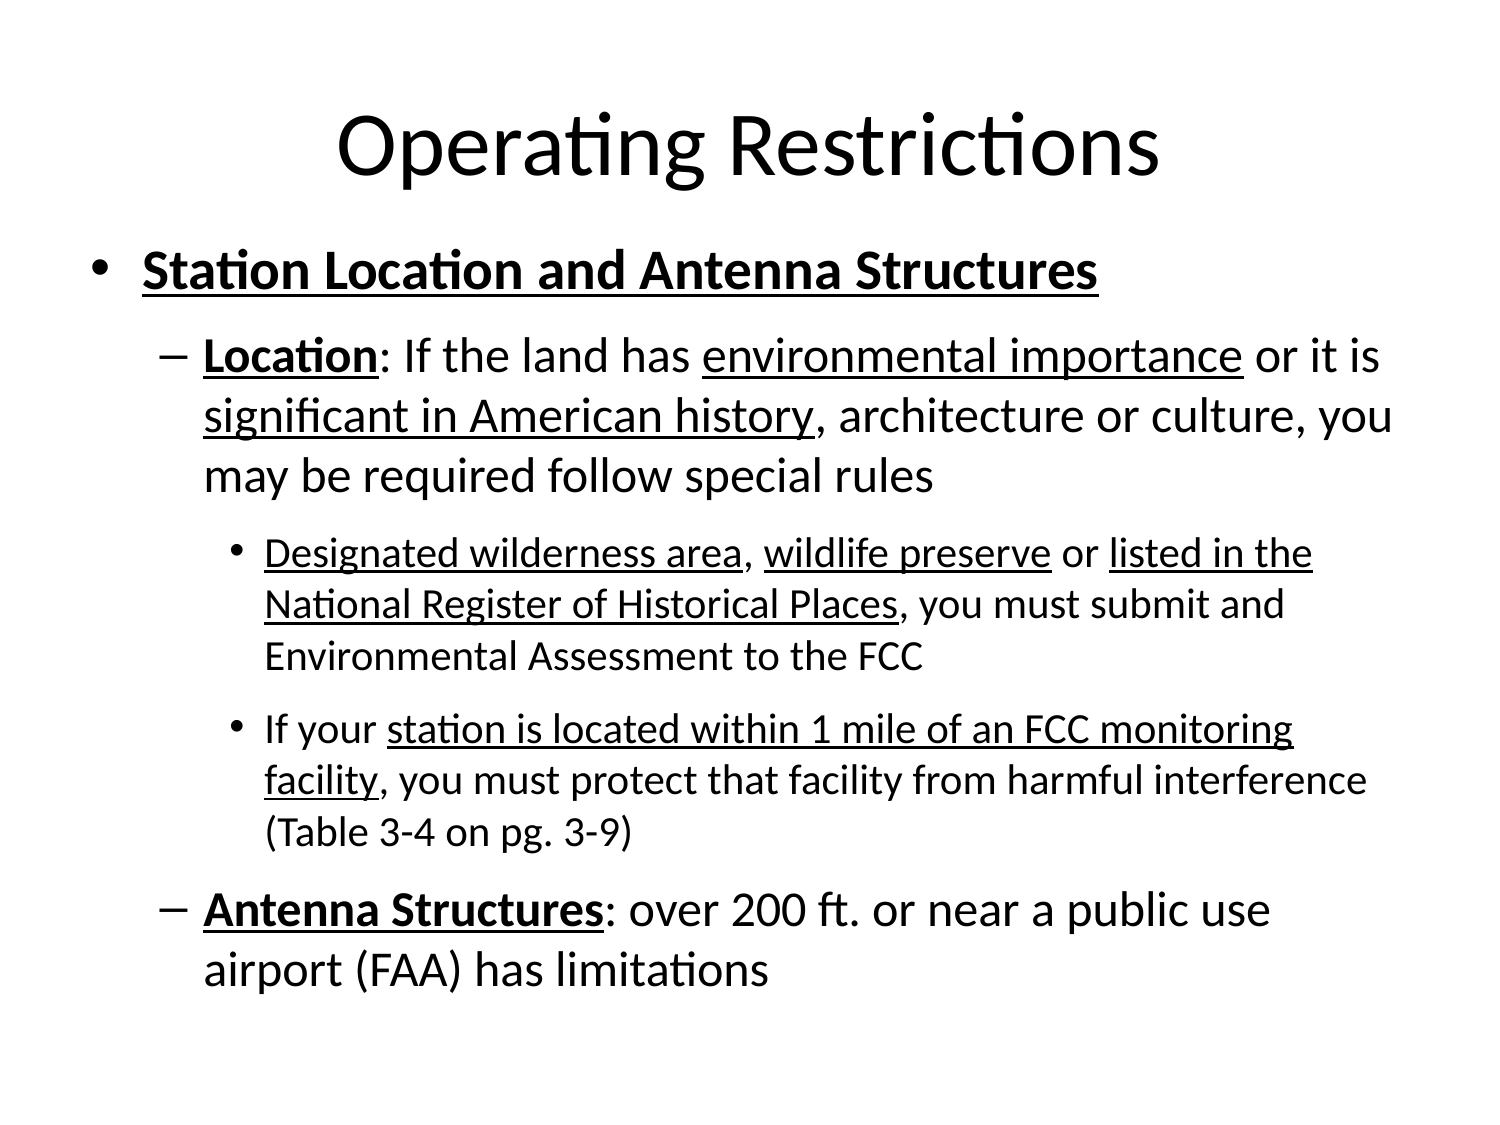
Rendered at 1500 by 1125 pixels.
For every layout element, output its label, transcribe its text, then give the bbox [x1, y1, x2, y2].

list Station Location and Antenna Structures Location: If the land has environmental importance or it is significant in American history, architecture or culture, you may be required follow special rules Designated wilderness area, wildlife preserve or listed in the National Register of Historical Places, you must submit and Environmental Assessment to the FCC If your station is located within 1 mile of an FCC monitoring facility, you must protect that facility from harmful interference (Table 3-4 on pg. 3-9) Antenna Structures: over 200 ft. or near a public use airport (FAA) has limitations [75, 224, 1425, 1005]
title Operating Restrictions [75, 45, 1425, 224]
